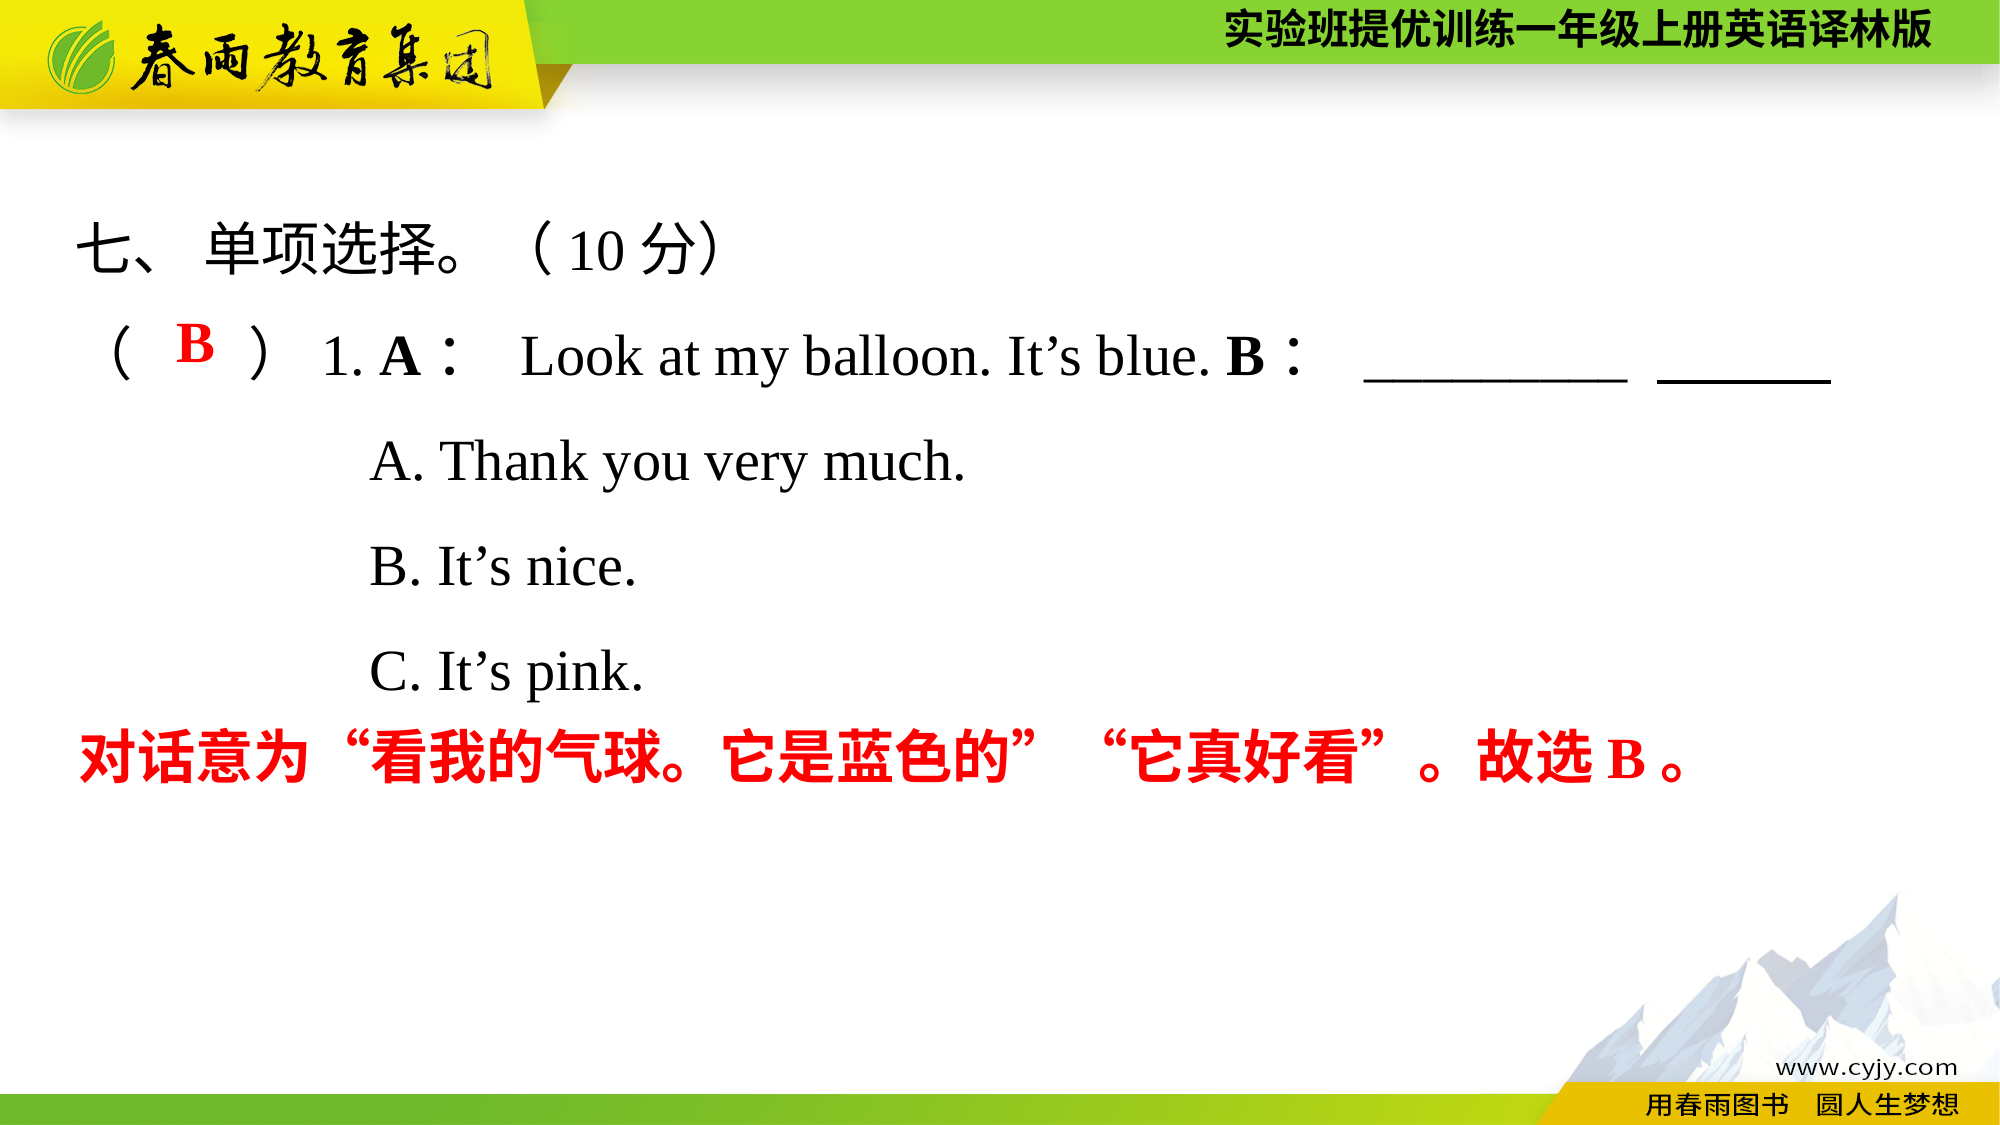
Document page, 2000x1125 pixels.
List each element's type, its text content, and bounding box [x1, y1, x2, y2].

text_box 对话意为“看我的气球。它是蓝色的”“它真好看”。故选B。 [64, 712, 1734, 798]
list 七、 单项选择。（10分） （ ）1. A： Look at my balloon. It’s blue. B： _________ A. Thank you very much. B. It’s nice. C. It’s pink. [59, 169, 1944, 715]
text_box B [161, 296, 231, 382]
picture [0, 0, 2000, 1125]
